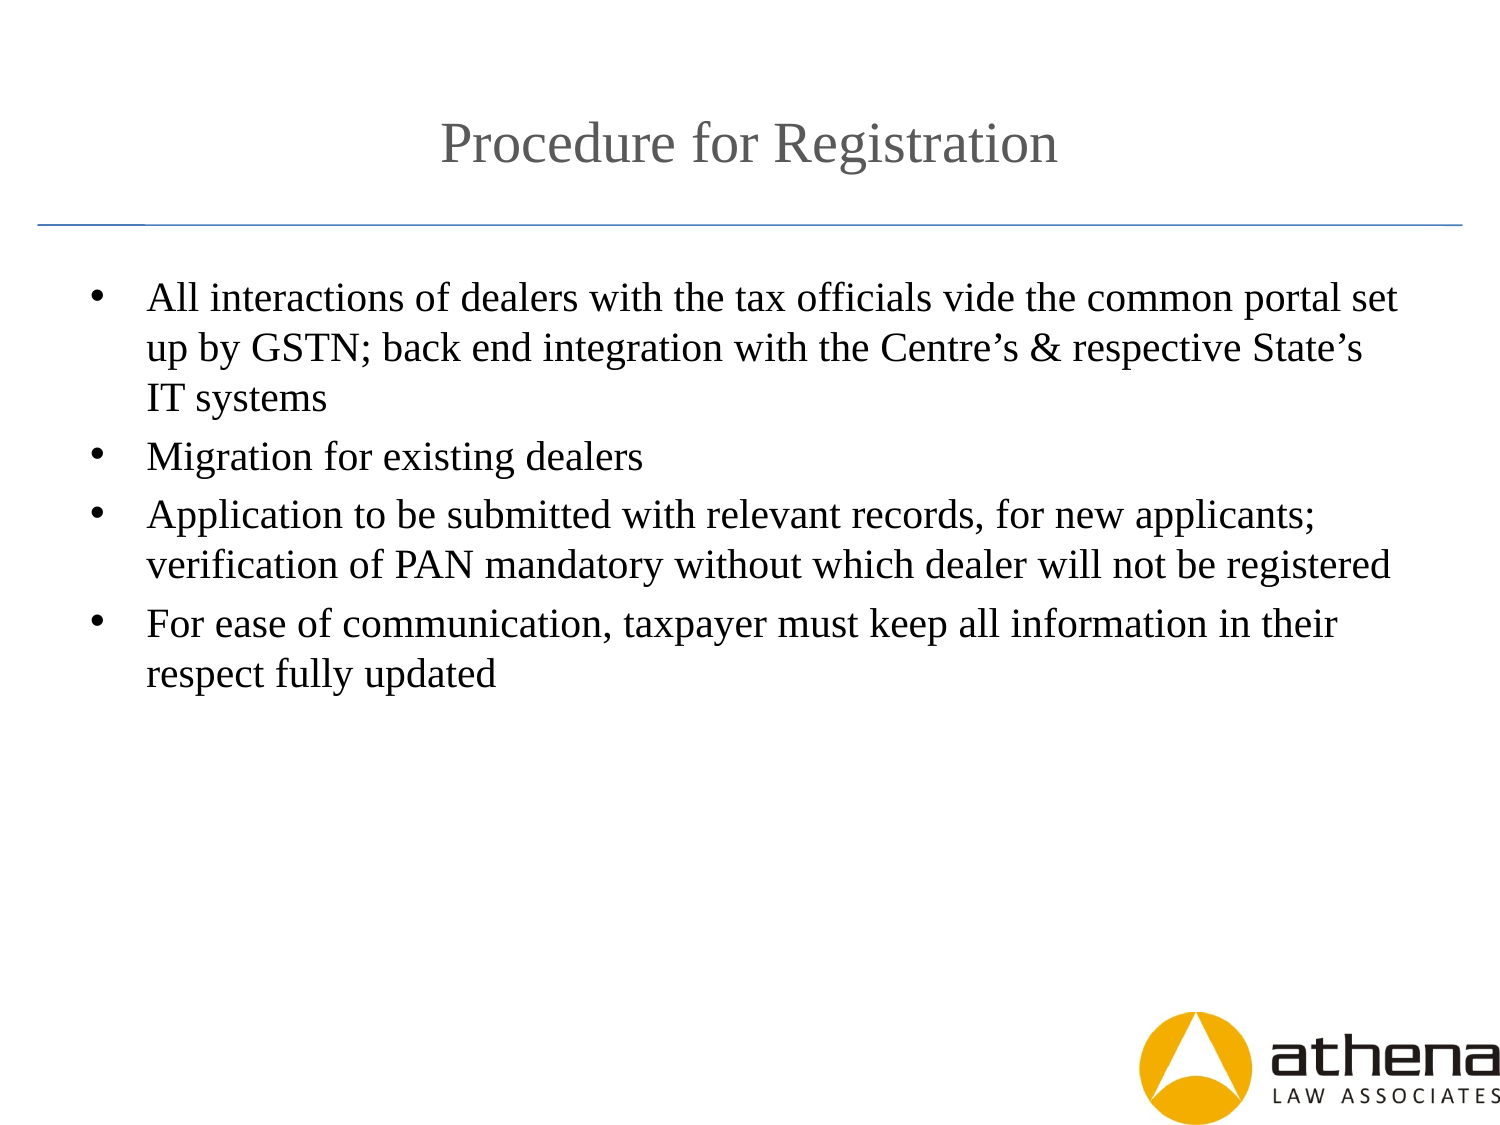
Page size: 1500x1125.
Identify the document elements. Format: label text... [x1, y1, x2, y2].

list All interactions of dealers with the tax officials vide the common portal set up by GSTN; back end integration with the Centre’s & respective State’s IT systems Migration for existing dealers Application to be submitted with relevant records, for new applicants; verification of PAN mandatory without which dealer will not be registered For ease of communication, taxpayer must keep all information in their respect fully updated [75, 262, 1425, 1005]
title Procedure for Registration [75, 45, 1425, 233]
picture [1139, 1012, 1500, 1125]
